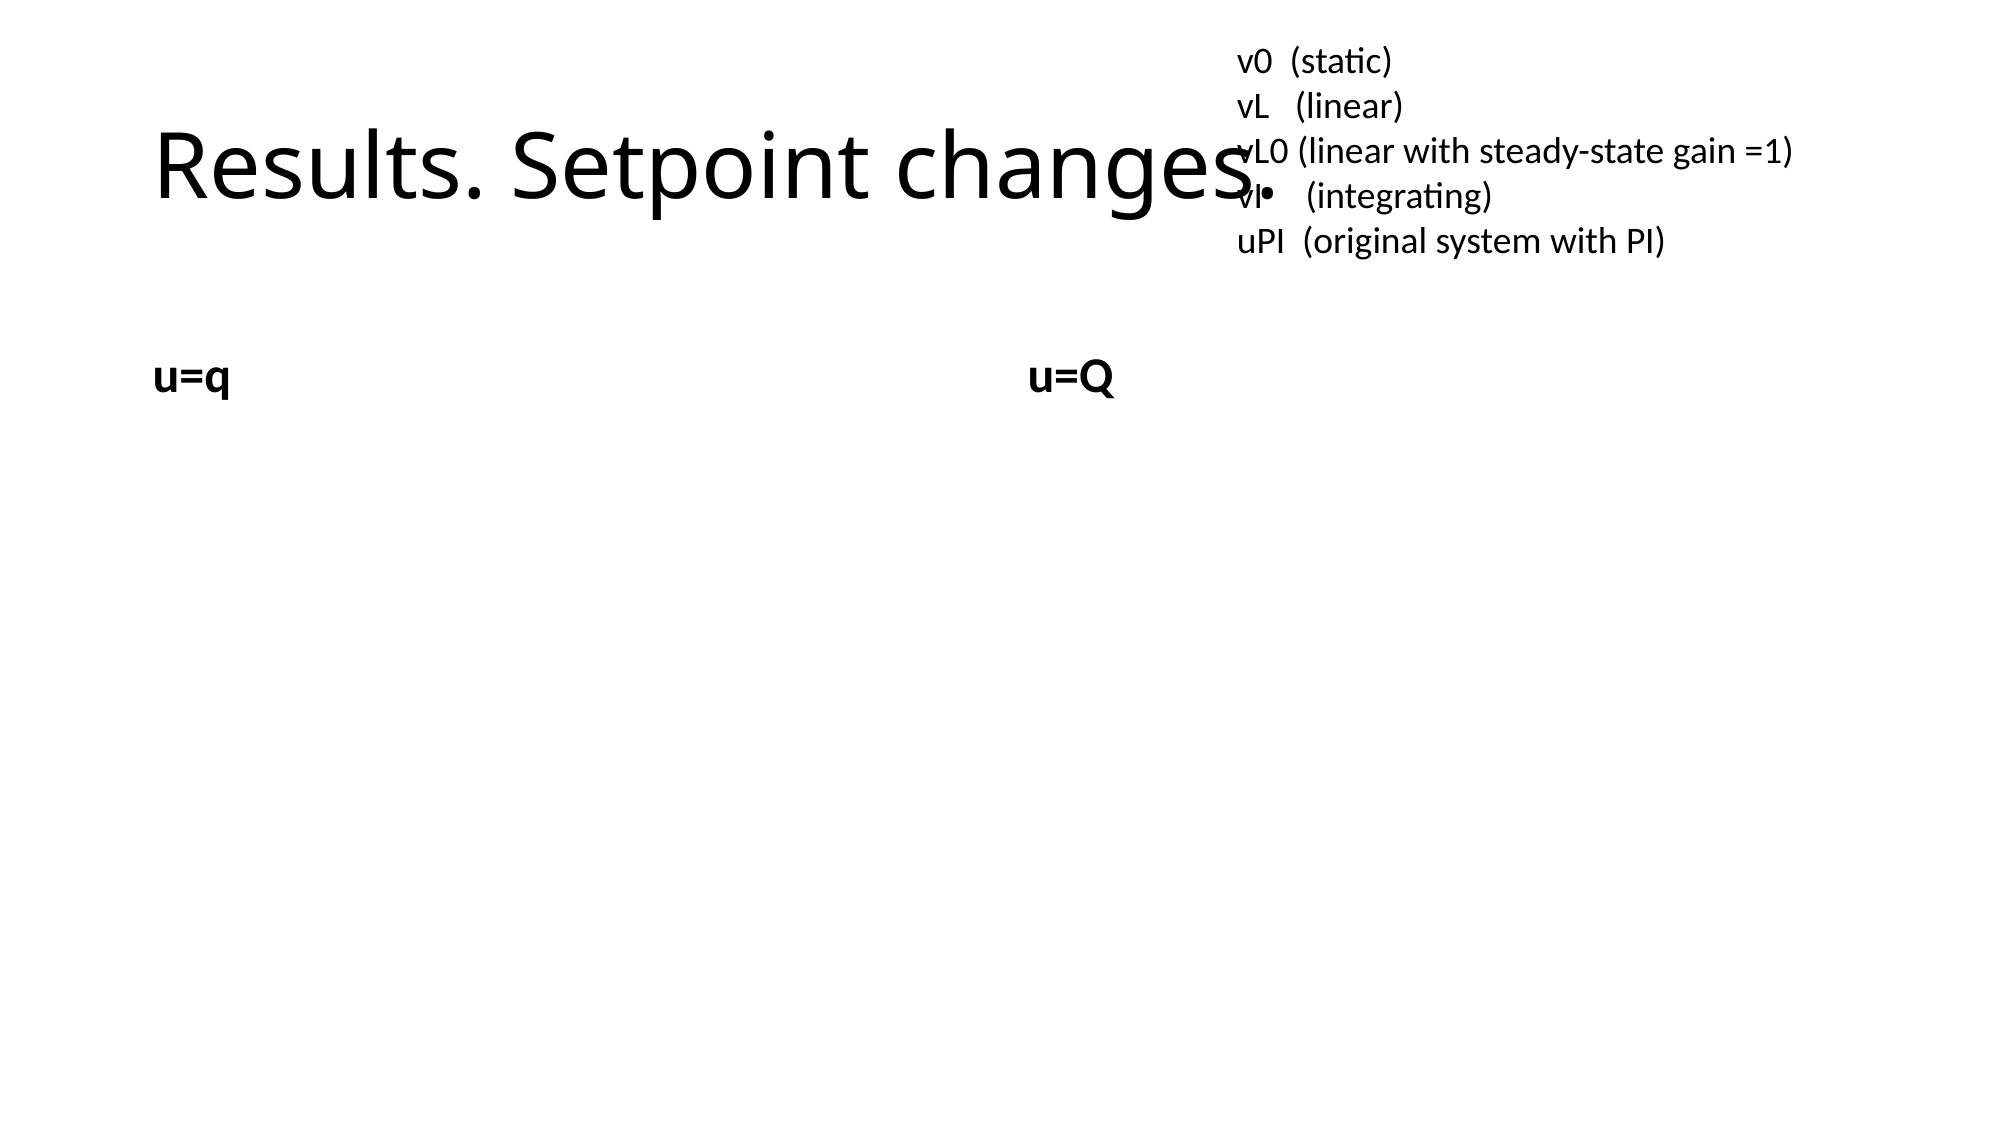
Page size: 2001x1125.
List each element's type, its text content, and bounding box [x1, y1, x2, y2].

list u=q [137, 275, 984, 411]
list u=Q [1012, 275, 1863, 411]
text_box v0 (static) vL (linear) vL0 (linear with steady-state gain =1) vI (integrating) uPI (original system with PI) [1222, 28, 1863, 269]
title Results. Setpoint changes. [137, 59, 1863, 278]
